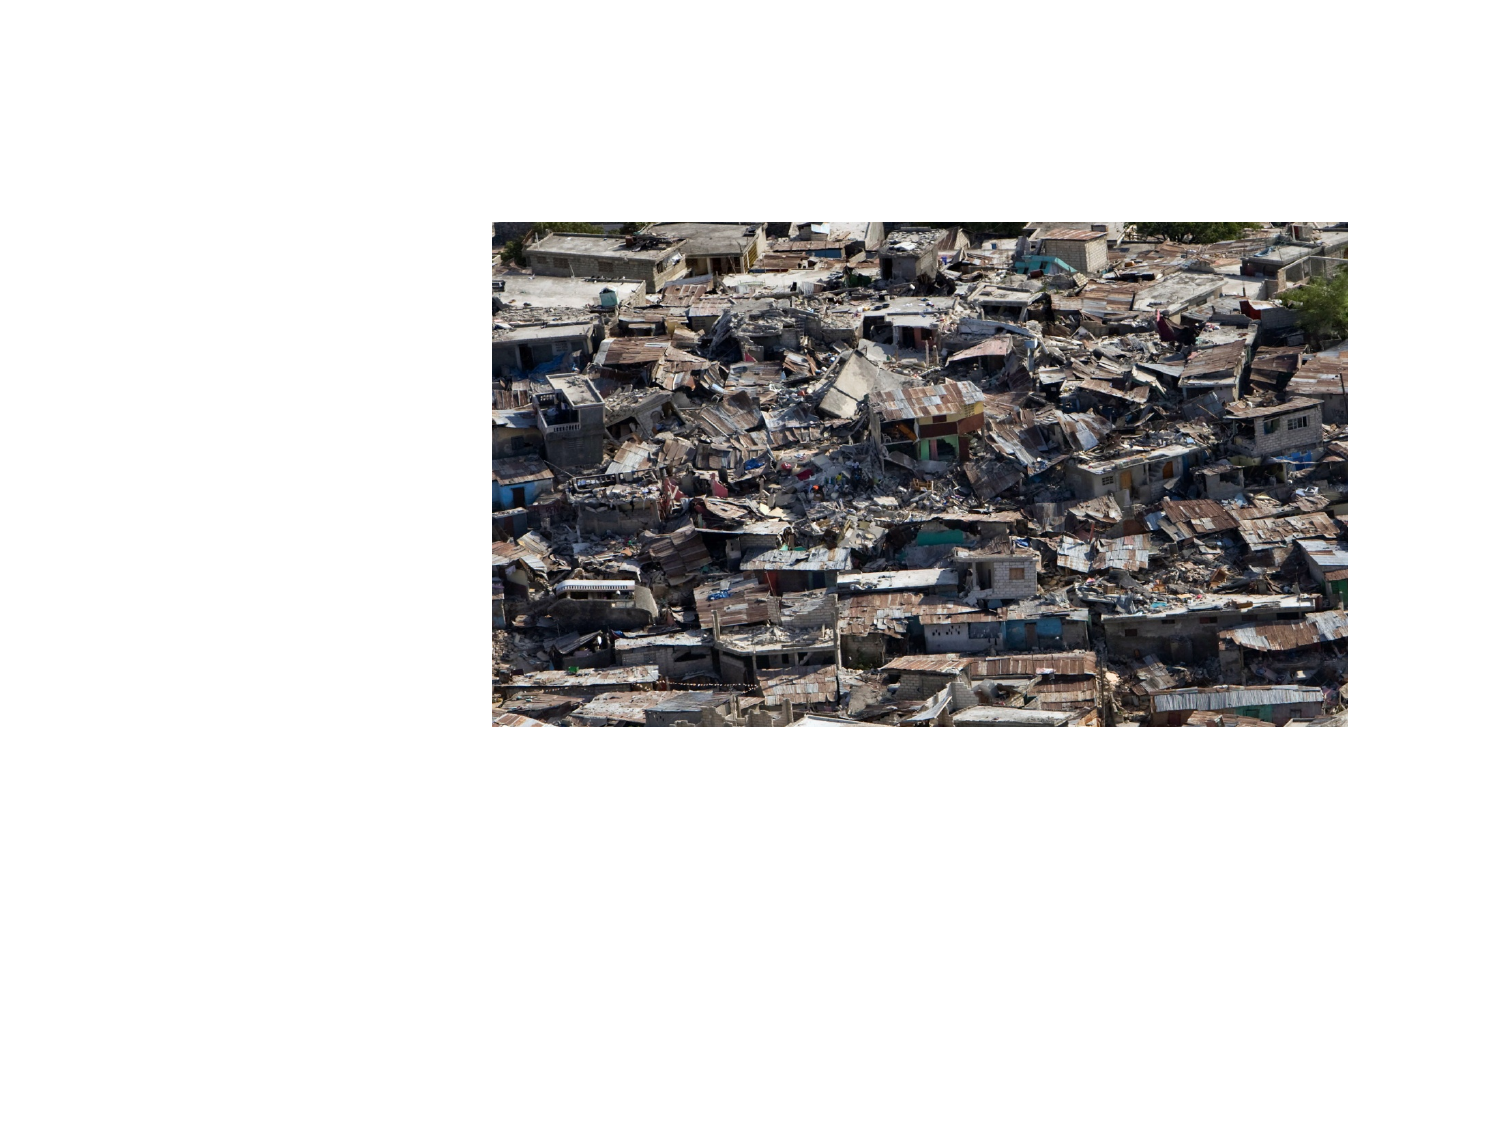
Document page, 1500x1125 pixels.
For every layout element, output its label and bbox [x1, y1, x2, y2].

picture [491, 222, 1348, 727]
